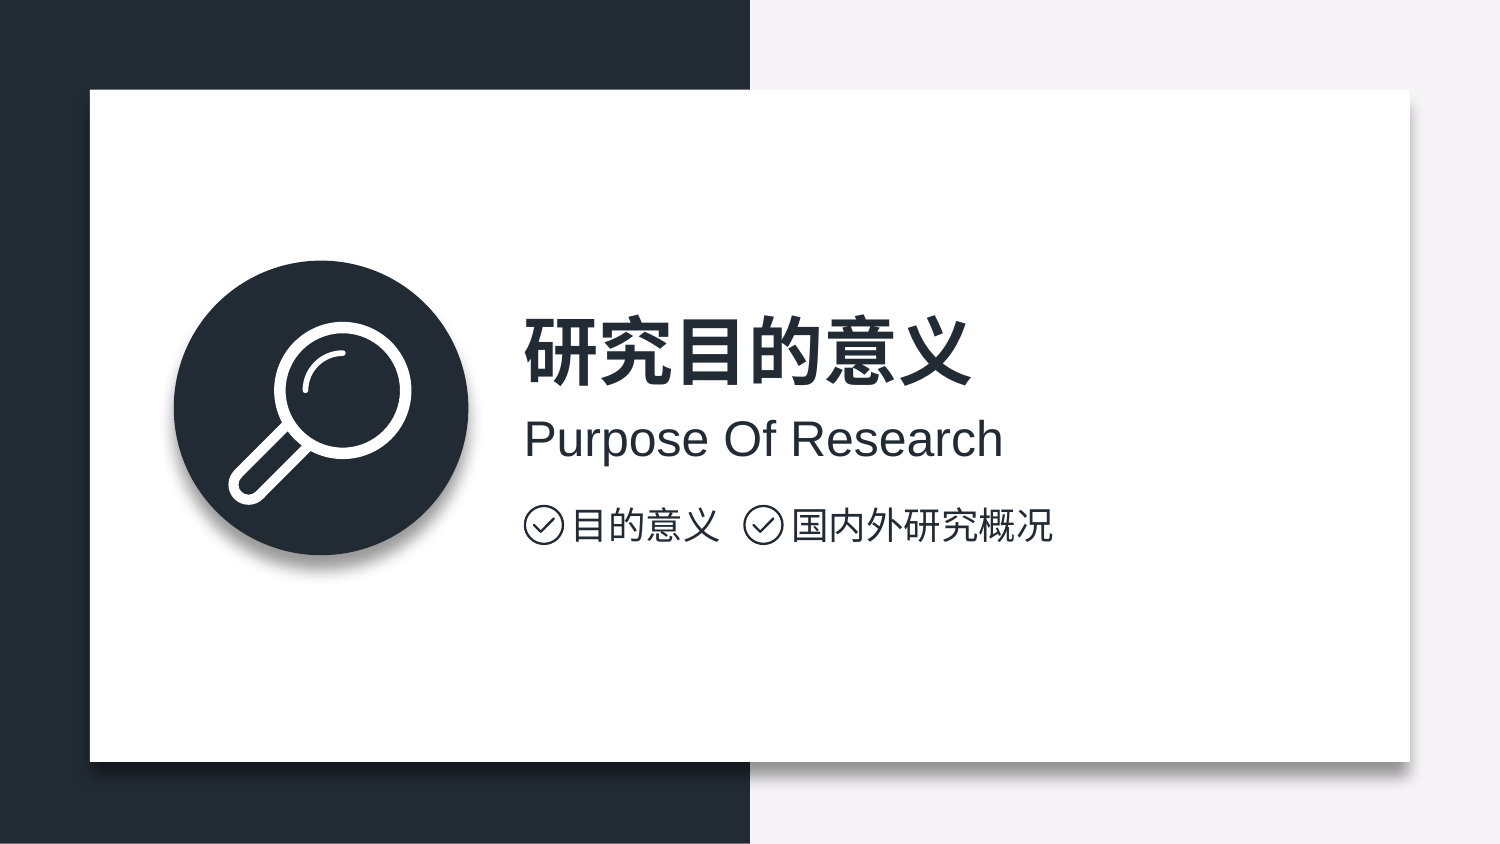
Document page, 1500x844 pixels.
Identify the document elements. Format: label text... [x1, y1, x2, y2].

text_box 目的意义 [556, 494, 736, 555]
text_box Purpose Of Research [508, 398, 1020, 474]
text_box 研究目的意义 [508, 296, 989, 398]
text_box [228, 321, 412, 505]
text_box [523, 504, 565, 546]
text_box 国内外研究概况 [776, 494, 1069, 555]
text_box [89, 89, 1411, 763]
text_box [172, 259, 470, 557]
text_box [743, 504, 784, 546]
